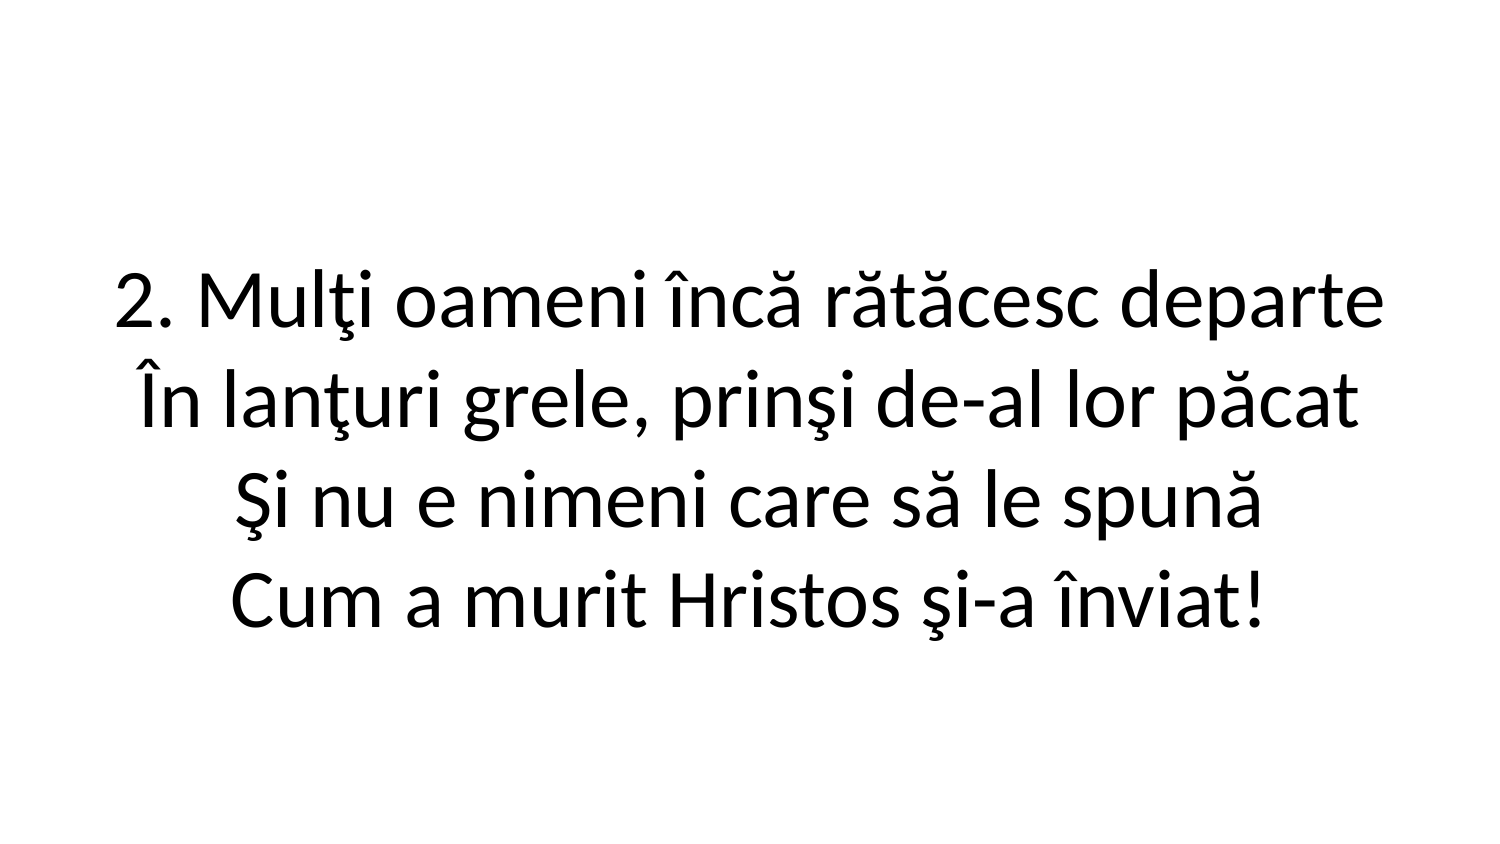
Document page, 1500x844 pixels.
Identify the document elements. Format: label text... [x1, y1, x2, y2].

text_box 2. Mulţi oameni încă rătăcesc departe În lanţuri grele, prinşi de-al lor păcat Şi nu e nimeni care să le spună Cum a murit Hristos şi-a înviat! [98, 192, 1402, 652]
